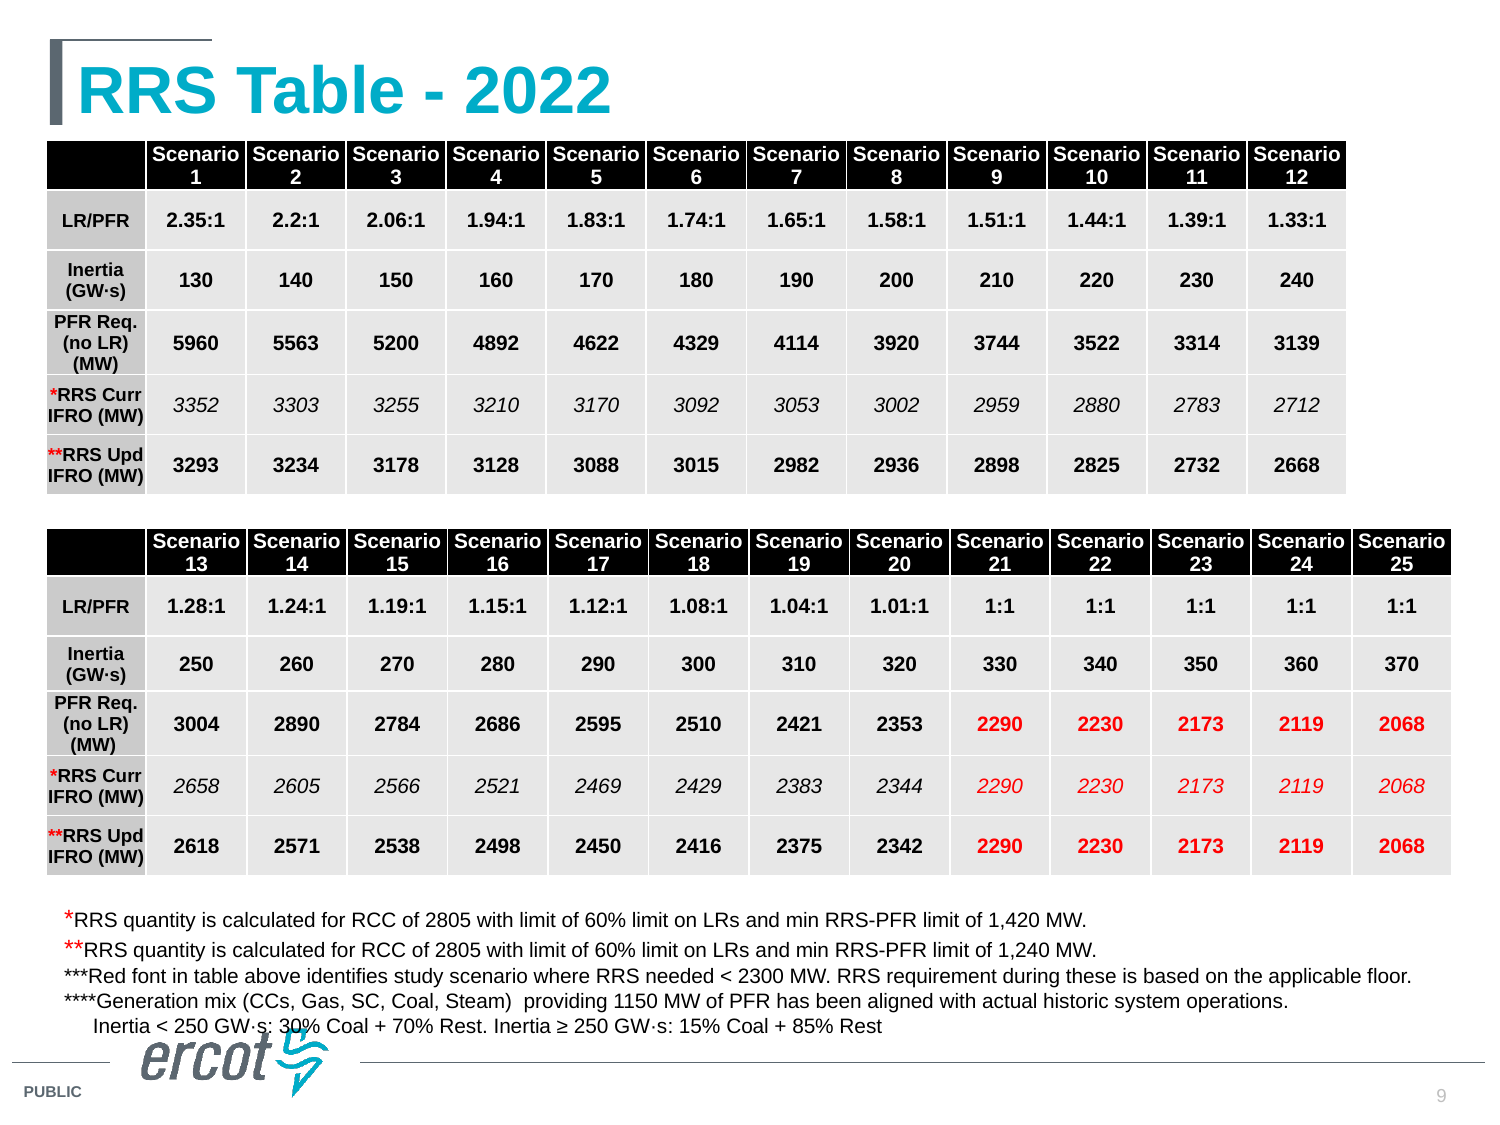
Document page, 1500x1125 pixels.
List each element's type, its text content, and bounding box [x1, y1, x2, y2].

table_cell 2119 [1252, 692, 1351, 755]
table_cell 2344 [850, 756, 949, 815]
table_cell 2521 [448, 756, 547, 815]
table_cell 5563 [247, 311, 345, 374]
table_cell 1.08:1 [649, 577, 748, 635]
table_header Scenario 6 [647, 141, 746, 189]
table_cell 2668 [1248, 435, 1346, 494]
table_cell Inertia (GW∙s) [47, 637, 145, 690]
table_cell 3002 [847, 375, 946, 434]
text_box *RRS quantity is calculated for RCC of 2805 with limit of 60% limit on LRs and min RRS-PFR limit of 1,420 MW. **RRS quantity is calculated for RCC of 2805 with limit of 60% limit on LRs and min RRS-PFR limit of 1,240 MW. ***Red font in table above identifies study scenario where RRS needed < 2300 MW. RRS requirement during these is based on the applicable floor. ****Generation mix (CCs, Gas, SC, Coal, Steam) providing 1150 MW of PFR has been aligned with actual historic system operations. Inertia < 250 GW·s: 30% Coal + 70% Rest. Inertia ≥ 250 GW·s: 15% Coal + 85% Rest [49, 895, 1449, 1045]
table_header Scenario 2 [247, 141, 345, 189]
table_cell 2429 [649, 756, 748, 815]
table_cell 3004 [147, 692, 246, 755]
table_cell 2936 [847, 435, 946, 494]
table_cell 3314 [1148, 311, 1246, 374]
table_header Scenario 9 [948, 141, 1046, 189]
table_cell 2538 [348, 816, 447, 875]
table_cell 4622 [547, 311, 645, 374]
table_cell 2173 [1152, 816, 1250, 875]
table_cell 240 [1248, 251, 1346, 309]
table_cell 1.51:1 [948, 191, 1046, 249]
table_cell 360 [1252, 637, 1351, 690]
table_cell 3178 [347, 435, 445, 494]
table_cell 370 [1353, 637, 1451, 690]
table_cell 2732 [1148, 435, 1246, 494]
table_header Scenario 21 [951, 529, 1049, 575]
table_cell 2416 [649, 816, 748, 875]
table_cell 2712 [1248, 375, 1346, 434]
table_cell 1:1 [1152, 577, 1250, 635]
table_cell 2595 [549, 692, 648, 755]
table_cell 330 [951, 637, 1049, 690]
table_cell 3352 [147, 375, 245, 434]
table_cell 2618 [147, 816, 246, 875]
table_cell 1:1 [951, 577, 1049, 635]
table_header Scenario 12 [1248, 141, 1346, 189]
table_cell 1.39:1 [1148, 191, 1246, 249]
table_header Scenario 7 [747, 141, 846, 189]
table_cell 3522 [1048, 311, 1146, 374]
table_header Scenario 23 [1152, 529, 1250, 575]
table_cell 350 [1152, 637, 1250, 690]
table_cell Inertia (GW∙s) [47, 251, 145, 309]
table_cell 3920 [847, 311, 946, 374]
table_cell 2173 [1152, 692, 1250, 755]
table_cell 280 [448, 637, 547, 690]
table_cell 2658 [147, 756, 246, 815]
table_cell 2469 [549, 756, 648, 815]
table_cell 290 [549, 637, 648, 690]
table_cell 2290 [951, 816, 1049, 875]
table_cell 2421 [750, 692, 849, 755]
table_cell 2686 [448, 692, 547, 755]
table_cell 1:1 [1252, 577, 1351, 635]
table_cell 2784 [348, 692, 447, 755]
table_cell 5200 [347, 311, 445, 374]
table_header Scenario 1 [147, 141, 245, 189]
table_header Scenario 22 [1051, 529, 1150, 575]
table_cell 230 [1148, 251, 1246, 309]
table_header Scenario 16 [448, 529, 547, 575]
table_header Scenario 11 [1148, 141, 1246, 189]
table_cell 2.2:1 [247, 191, 345, 249]
table_header Scenario 19 [750, 529, 849, 575]
table_cell 3053 [747, 375, 846, 434]
table_cell 3015 [647, 435, 746, 494]
table_cell 1.28:1 [147, 577, 246, 635]
table_cell 150 [347, 251, 445, 309]
table_cell LR/PFR [47, 191, 145, 249]
table_cell 1:1 [1353, 577, 1451, 635]
table_header Scenario 14 [248, 529, 346, 575]
table_cell 2982 [747, 435, 846, 494]
table_cell 310 [750, 637, 849, 690]
table_cell 2068 [1353, 816, 1451, 875]
table_cell 130 [147, 251, 245, 309]
table_cell *RRS Curr IFRO (MW) [47, 375, 145, 434]
table_cell 3092 [647, 375, 746, 434]
table_cell 3128 [447, 435, 545, 494]
table_cell 2230 [1051, 816, 1150, 875]
table_cell 1.04:1 [750, 577, 849, 635]
table_header Scenario 17 [549, 529, 648, 575]
table_cell 200 [847, 251, 946, 309]
table_cell 3170 [547, 375, 645, 434]
table_cell 2890 [248, 692, 346, 755]
table_cell 340 [1051, 637, 1150, 690]
table_cell 2383 [750, 756, 849, 815]
table_header Scenario 3 [347, 141, 445, 189]
table_cell 2119 [1252, 816, 1351, 875]
table_cell 1.74:1 [647, 191, 746, 249]
table_cell 2068 [1353, 692, 1451, 755]
table_cell 3139 [1248, 311, 1346, 374]
table_cell 5960 [147, 311, 245, 374]
table_cell 4114 [747, 311, 846, 374]
table_cell 1.44:1 [1048, 191, 1146, 249]
table_cell 3303 [247, 375, 345, 434]
table_cell 2510 [649, 692, 748, 755]
table_header Scenario 4 [447, 141, 545, 189]
table_cell 1.83:1 [547, 191, 645, 249]
table_cell 2571 [248, 816, 346, 875]
table_cell 2290 [951, 756, 1049, 815]
table_cell 2898 [948, 435, 1046, 494]
table_cell 210 [948, 251, 1046, 309]
table_cell 3255 [347, 375, 445, 434]
table_cell 2783 [1148, 375, 1246, 434]
table_cell 2068 [1353, 756, 1451, 815]
table_cell 270 [348, 637, 447, 690]
table_cell 220 [1048, 251, 1146, 309]
table_cell 1.94:1 [447, 191, 545, 249]
table_cell 1.01:1 [850, 577, 949, 635]
table_header [47, 529, 145, 575]
table_header Scenario 25 [1353, 529, 1451, 575]
table_cell 1.33:1 [1248, 191, 1346, 249]
table_header Scenario 15 [348, 529, 447, 575]
table_cell 2173 [1152, 756, 1250, 815]
table_cell 190 [747, 251, 846, 309]
table_cell 2498 [448, 816, 547, 875]
table_cell 3744 [948, 311, 1046, 374]
table_header Scenario 18 [649, 529, 748, 575]
table_cell 4329 [647, 311, 746, 374]
table_cell 2605 [248, 756, 346, 815]
table_header Scenario 5 [547, 141, 645, 189]
table_header Scenario 20 [850, 529, 949, 575]
table_header [47, 141, 145, 189]
table_cell PFR Req. (no LR) (MW) [47, 692, 145, 755]
table_header Scenario 8 [847, 141, 946, 189]
table_cell 250 [147, 637, 246, 690]
table_cell 1.24:1 [248, 577, 346, 635]
table_cell 2450 [549, 816, 648, 875]
table_cell 3088 [547, 435, 645, 494]
table_cell 1.19:1 [348, 577, 447, 635]
table_cell 2375 [750, 816, 849, 875]
table_cell 2353 [850, 692, 949, 755]
title RRS Table - 2022 [62, 39, 1450, 125]
table_cell 2230 [1051, 692, 1150, 755]
table_cell 1.15:1 [448, 577, 547, 635]
table_cell 2290 [951, 692, 1049, 755]
table_cell PFR Req. (no LR) (MW) [47, 311, 145, 374]
table_cell LR/PFR [47, 577, 145, 635]
picture [137, 1045, 332, 1100]
table_cell 2.35:1 [147, 191, 245, 249]
table_cell 300 [649, 637, 748, 690]
table_cell 160 [447, 251, 545, 309]
table_cell 170 [547, 251, 645, 309]
table_cell 2959 [948, 375, 1046, 434]
table_header Scenario 10 [1048, 141, 1146, 189]
table_cell 3293 [147, 435, 245, 494]
table_cell 3234 [247, 435, 345, 494]
table_header Scenario 13 [147, 529, 246, 575]
table_header Scenario 24 [1252, 529, 1351, 575]
table_cell 2342 [850, 816, 949, 875]
table_cell **RRS Upd IFRO (MW) [47, 816, 145, 875]
table_cell 2230 [1051, 756, 1150, 815]
table_cell 4892 [447, 311, 545, 374]
table_cell 1:1 [1051, 577, 1150, 635]
table_cell 2880 [1048, 375, 1146, 434]
table_cell 3210 [447, 375, 545, 434]
table_cell 2119 [1252, 756, 1351, 815]
table_cell 320 [850, 637, 949, 690]
table_cell **RRS Upd IFRO (MW) [47, 435, 145, 494]
table_cell 1.12:1 [549, 577, 648, 635]
table_cell *RRS Curr IFRO (MW) [47, 756, 145, 815]
table_cell 260 [248, 637, 346, 690]
table_cell 2.06:1 [347, 191, 445, 249]
table_cell 1.58:1 [847, 191, 946, 249]
table_cell 140 [247, 251, 345, 309]
table_cell 2825 [1048, 435, 1146, 494]
table_cell 180 [647, 251, 746, 309]
table_cell 2566 [348, 756, 447, 815]
table_cell 1.65:1 [747, 191, 846, 249]
